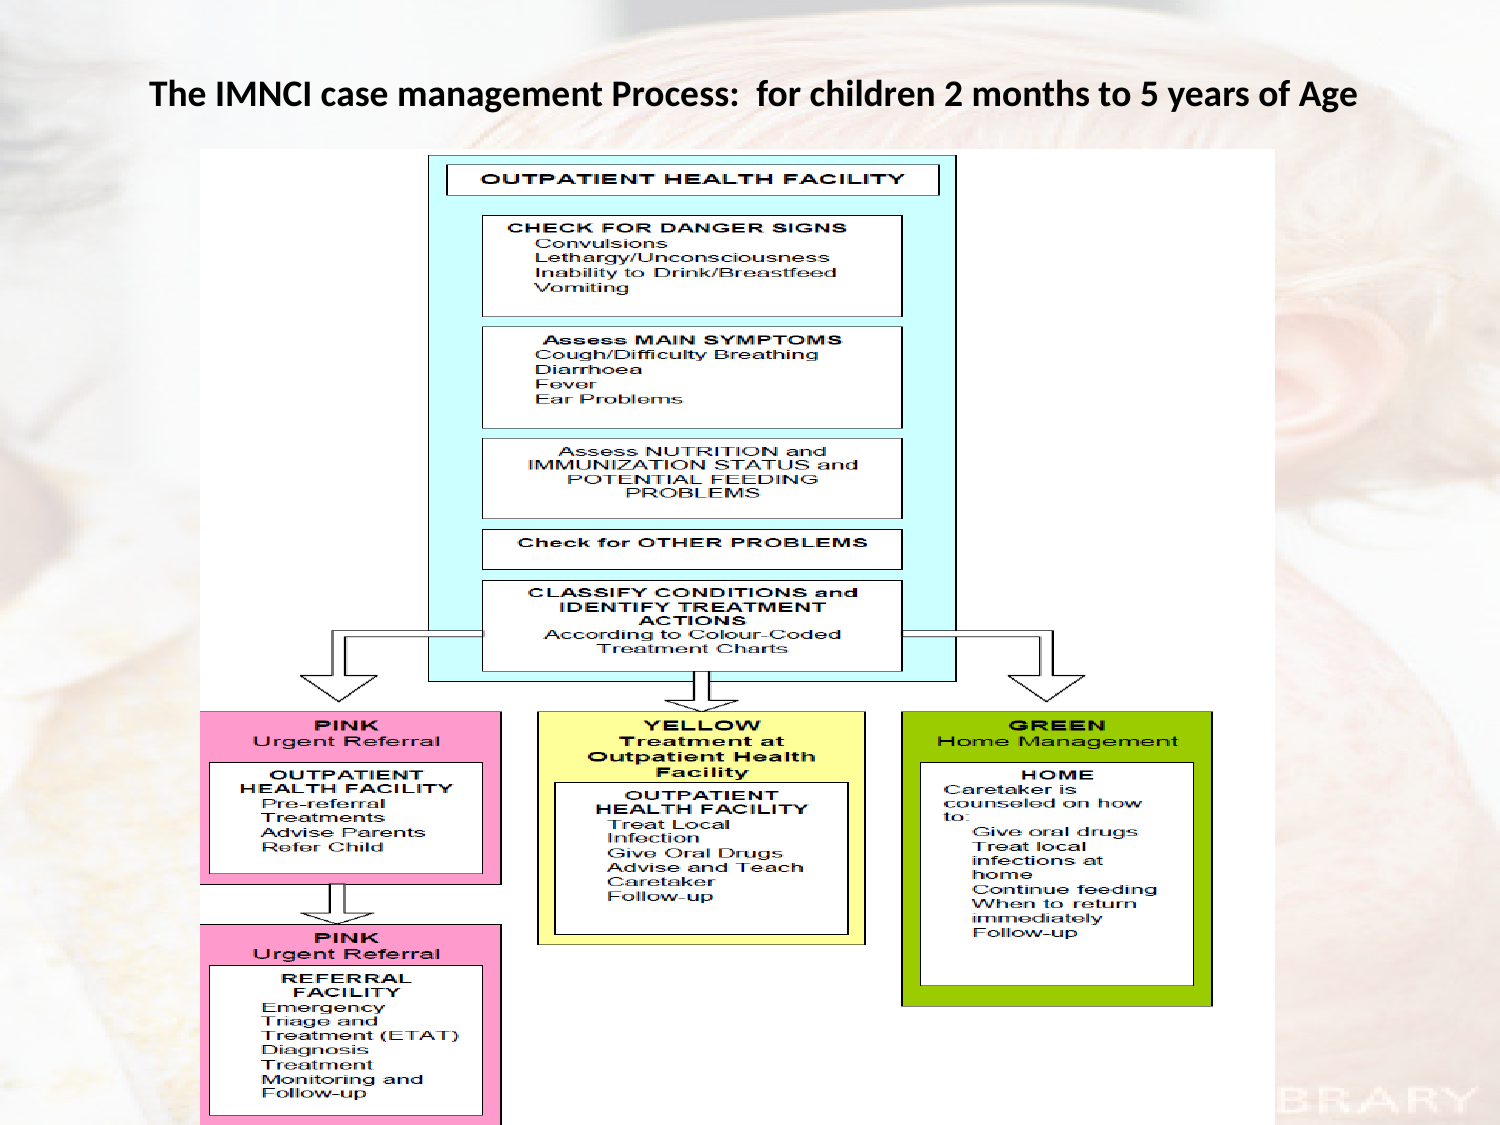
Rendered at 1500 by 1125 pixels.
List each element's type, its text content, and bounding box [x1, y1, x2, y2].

title The IMNCI case management Process: for children 2 months to 5 years of Age [75, 45, 1425, 138]
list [199, 149, 1276, 1125]
